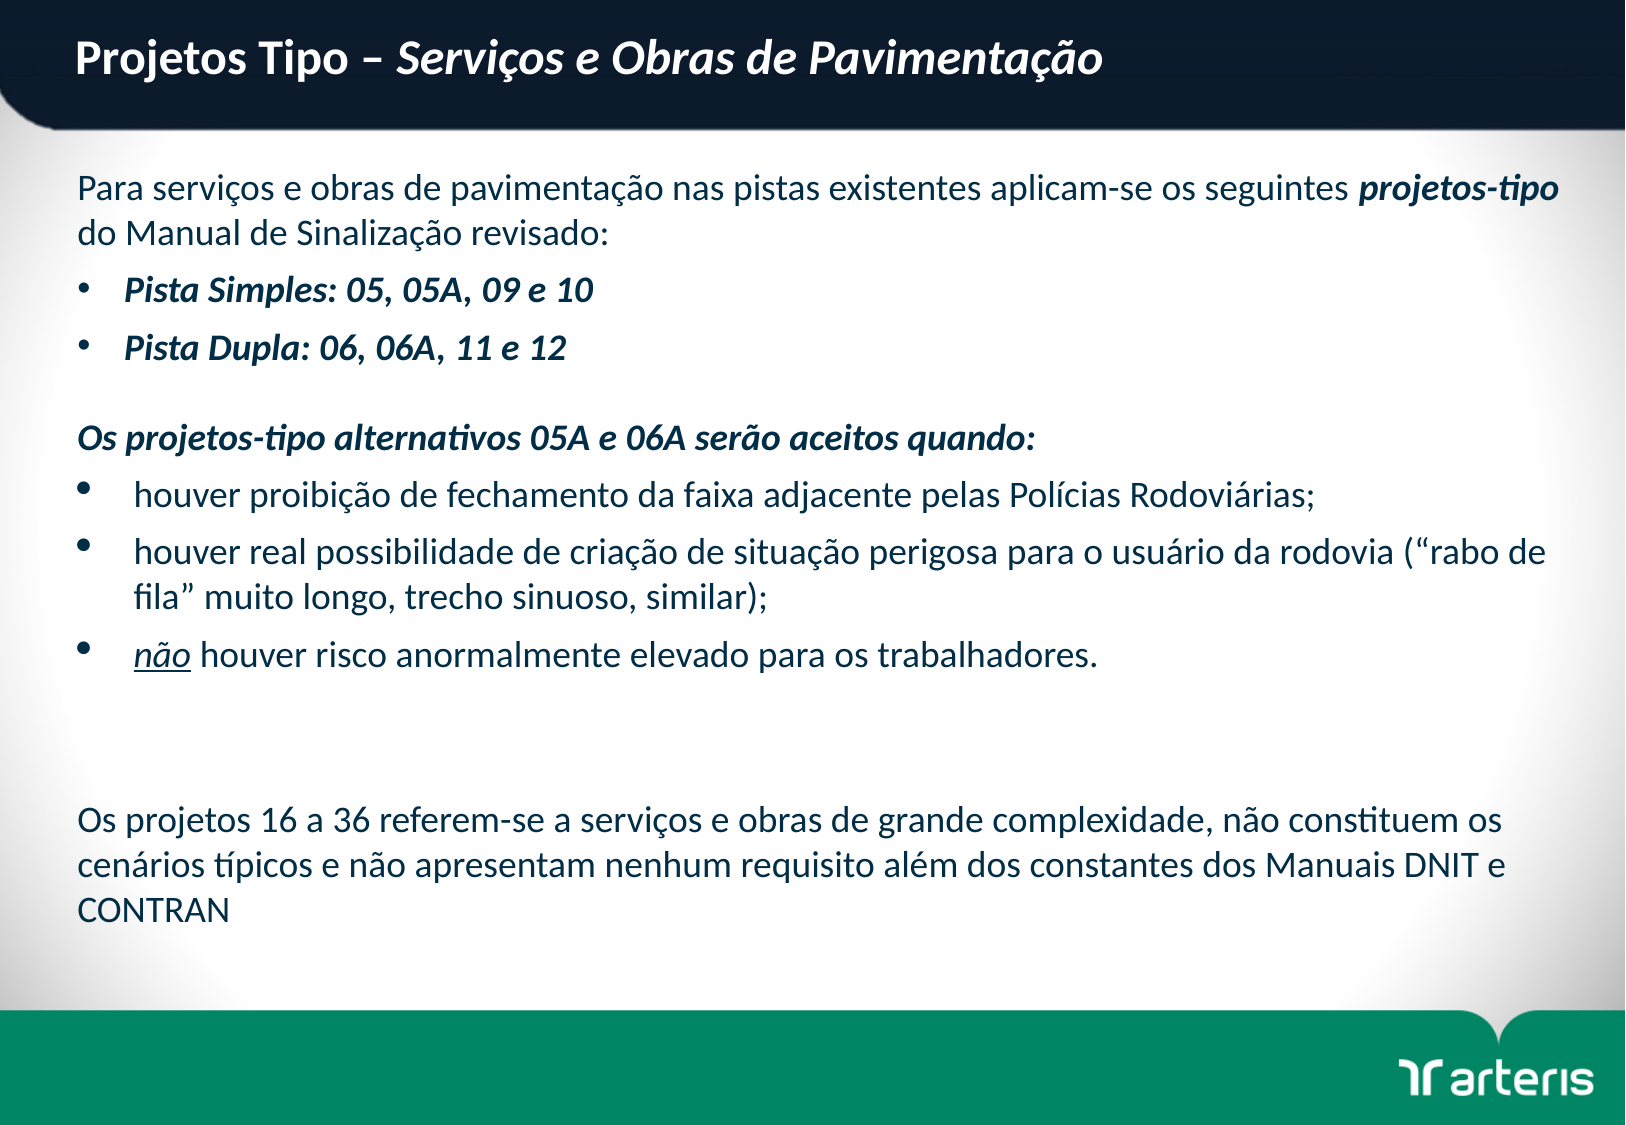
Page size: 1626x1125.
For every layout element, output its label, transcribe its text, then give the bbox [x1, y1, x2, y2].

text_box Para serviços e obras de pavimentação nas pistas existentes aplicam-se os seguintes projetos-tipo do Manual de Sinalização revisado: Pista Simples: 05, 05A, 09 e 10 Pista Dupla: 06, 06A, 11 e 12 Os projetos-tipo alternativos 05A e 06A serão aceitos quando: houver proibição de fechamento da faixa adjacente pelas Polícias Rodoviárias; houver real possibilidade de criação de situação perigosa para o usuário da rodovia (“rabo de fila” muito longo, trecho sinuoso, similar); não houver risco anormalmente elevado para os trabalhadores. Os projetos 16 a 36 referem-se a serviços e obras de grande complexidade, não constituem os cenários típicos e não apresentam nenhum requisito além dos constantes dos Manuais DNIT e CONTRAN [71, 156, 1601, 936]
text_box Projetos Tipo – Serviços e Obras de Pavimentação [75, 42, 1341, 85]
picture [0, 0, 1625, 1125]
